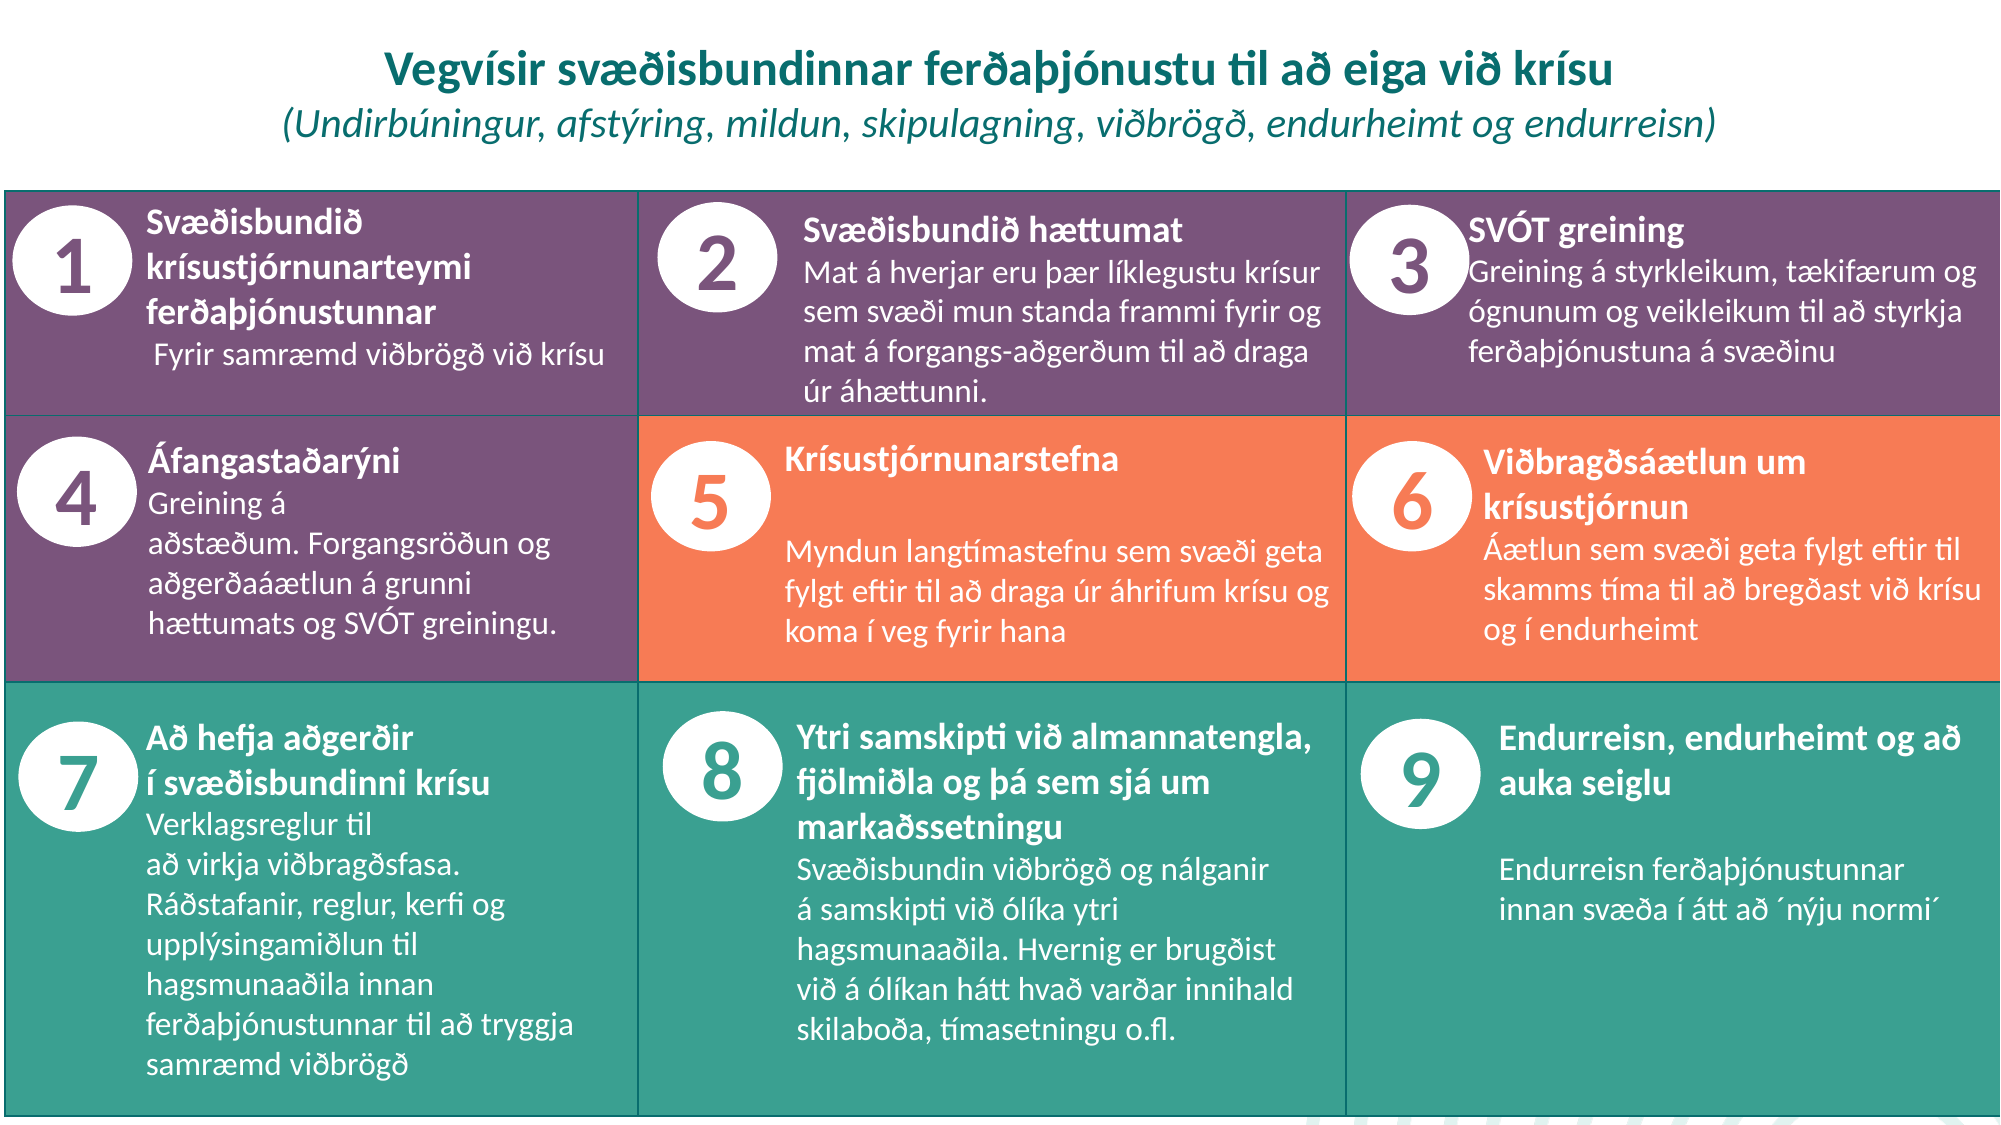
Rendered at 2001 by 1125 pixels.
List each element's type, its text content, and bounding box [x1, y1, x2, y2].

table_cell [639, 683, 1345, 1115]
text_box SVÓT greining Greining á styrkleikum, tækifærum og ógnunum og veikleikum til að styrkja ferðaþjónustuna á svæðinu [1453, 197, 1999, 422]
text_box Krísustjórnunarstefna Myndun langtímastefnu sem svæði geta fylgt eftir til að draga úr áhrifum krísu og koma í veg fyrir hana [769, 426, 1356, 657]
text_box Svæðisbundið krísustjórnunarteymi ferðaþjónustunnar Fyrir samræmd viðbrögð við krísu [131, 189, 653, 380]
text_box 5 [651, 441, 771, 552]
text_box 4 [16, 436, 137, 547]
table_cell [6, 683, 637, 1115]
text_box 1 [12, 205, 131, 316]
table_cell [639, 416, 1345, 681]
table_header [639, 192, 1345, 415]
table_header [6, 192, 637, 415]
text_box 6 [1352, 441, 1473, 552]
text_box 8 [662, 711, 783, 822]
text_box Áfangastaðarýni Greining á aðstæðum. Forgangsröðun og aðgerðaáætlun á grunni hættumats og SVÓT greiningu. [132, 428, 633, 649]
table_cell [1347, 518, 2000, 681]
picture [1298, 1117, 2000, 1125]
table_header [1347, 192, 2000, 415]
text_box Vegvísir svæðisbundinnar ferðaþjónustu til að eiga við krísu (Undirbúningur, afstýring, mildun, skipulagning, viðbrögð, endurheimt og endurreisn) [0, 28, 2000, 153]
text_box 3 [1349, 204, 1470, 316]
text_box Endurreisn, endurheimt og að auka seiglu Endurreisn ferðaþjónustunnar innan svæða í átt að ´nýju normi´ [1483, 705, 1990, 935]
text_box Viðbragðsáætlun um krísustjórnun Áætlun sem svæði geta fylgt eftir til skamms tíma til að bregðast við krísu og í endurheimt [1468, 429, 2000, 655]
text_box Ytri samskipti við almannatengla, fjölmiðla og þá sem sjá um markaðssetningu Svæðisbundin viðbrögð og nálganir á samskipti við ólíka ytri hagsmunaaðila. Hvernig er brugðist við á ólíkan hátt hvað varðar innihald skilaboða, tímasetningu o.fl. [781, 704, 1332, 1055]
table_cell [1347, 416, 2000, 474]
text_box 2 [657, 202, 778, 313]
table_cell [6, 416, 637, 681]
table_cell [1347, 683, 2000, 1115]
text_box 7 [18, 721, 139, 832]
text_box 9 [1360, 718, 1481, 830]
text_box Svæðisbundið hættumat Mat á hverjar eru þær líklegustu krísur sem svæði mun standa frammi fyrir og mat á forgangs-aðgerðum til að draga úr áhættunni. [788, 197, 1345, 417]
text_box Að hefja aðgerðir í svæðisbundinni krísu Verklagsreglur til að virkja viðbragðsfasa. Ráðstafanir, reglur, kerfi og upplýsingamiðlun til hagsmunaaðila innan ferðaþjónustunnar til að tryggja samræmd viðbrögð [130, 705, 616, 1090]
